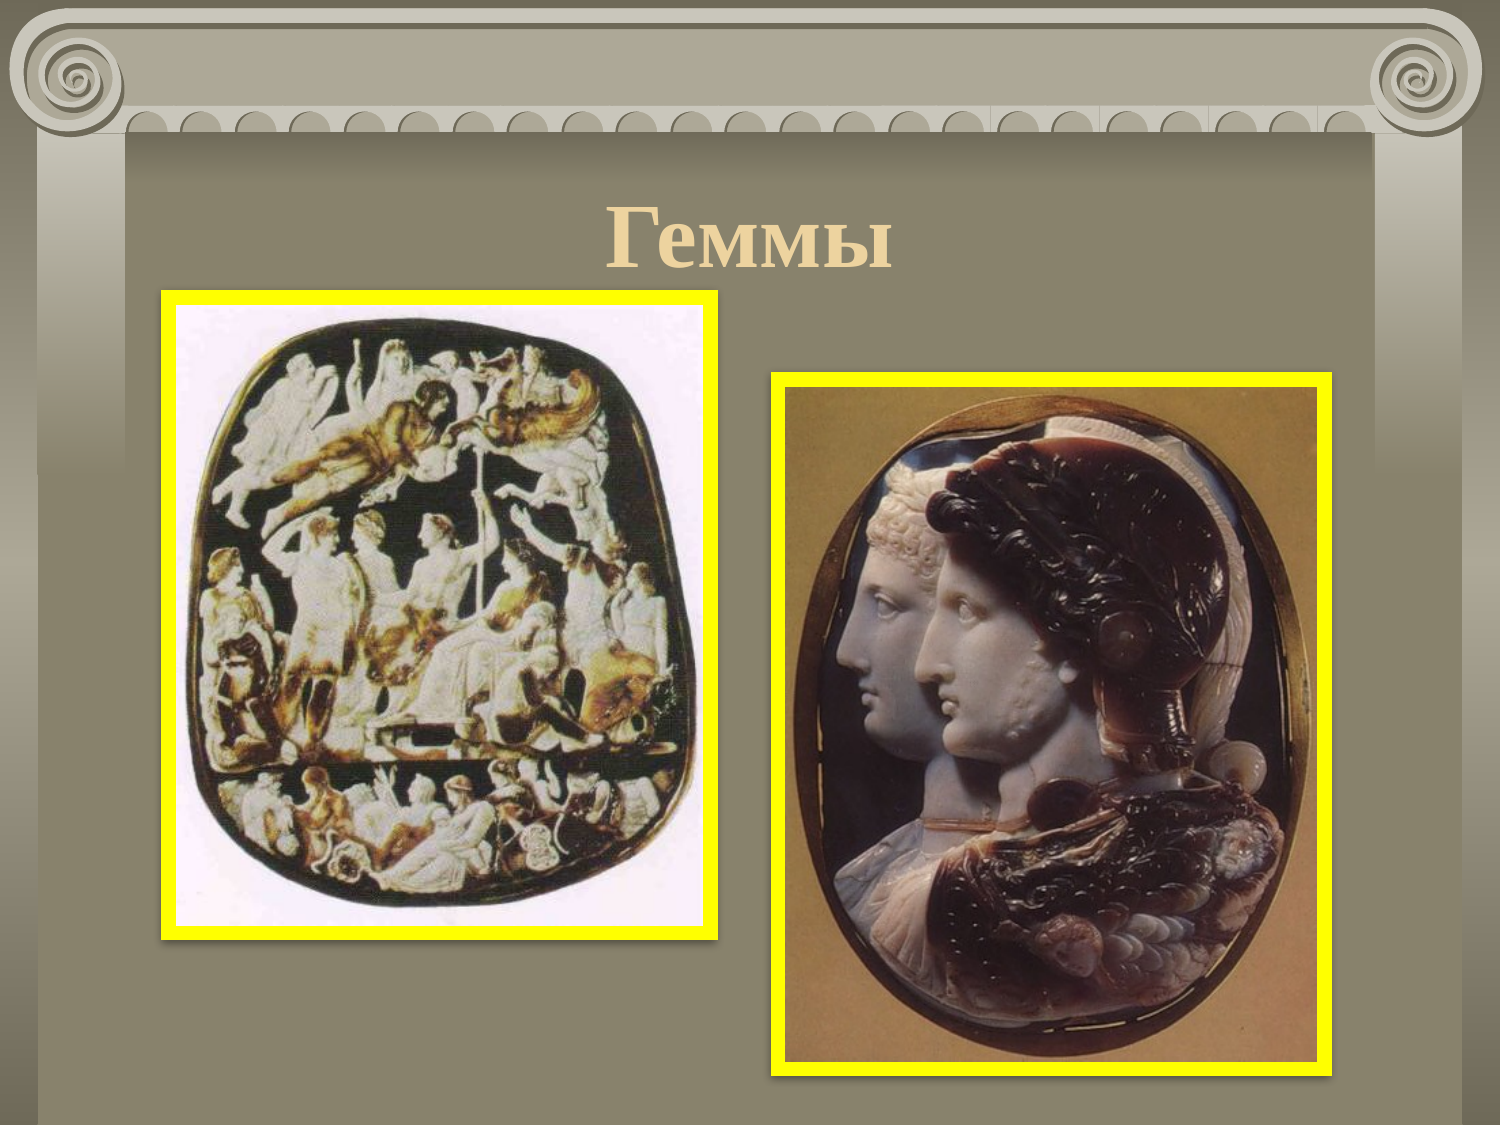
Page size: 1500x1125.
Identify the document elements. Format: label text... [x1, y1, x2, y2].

picture [175, 304, 704, 926]
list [784, 386, 1318, 1062]
title Геммы [112, 137, 1388, 326]
